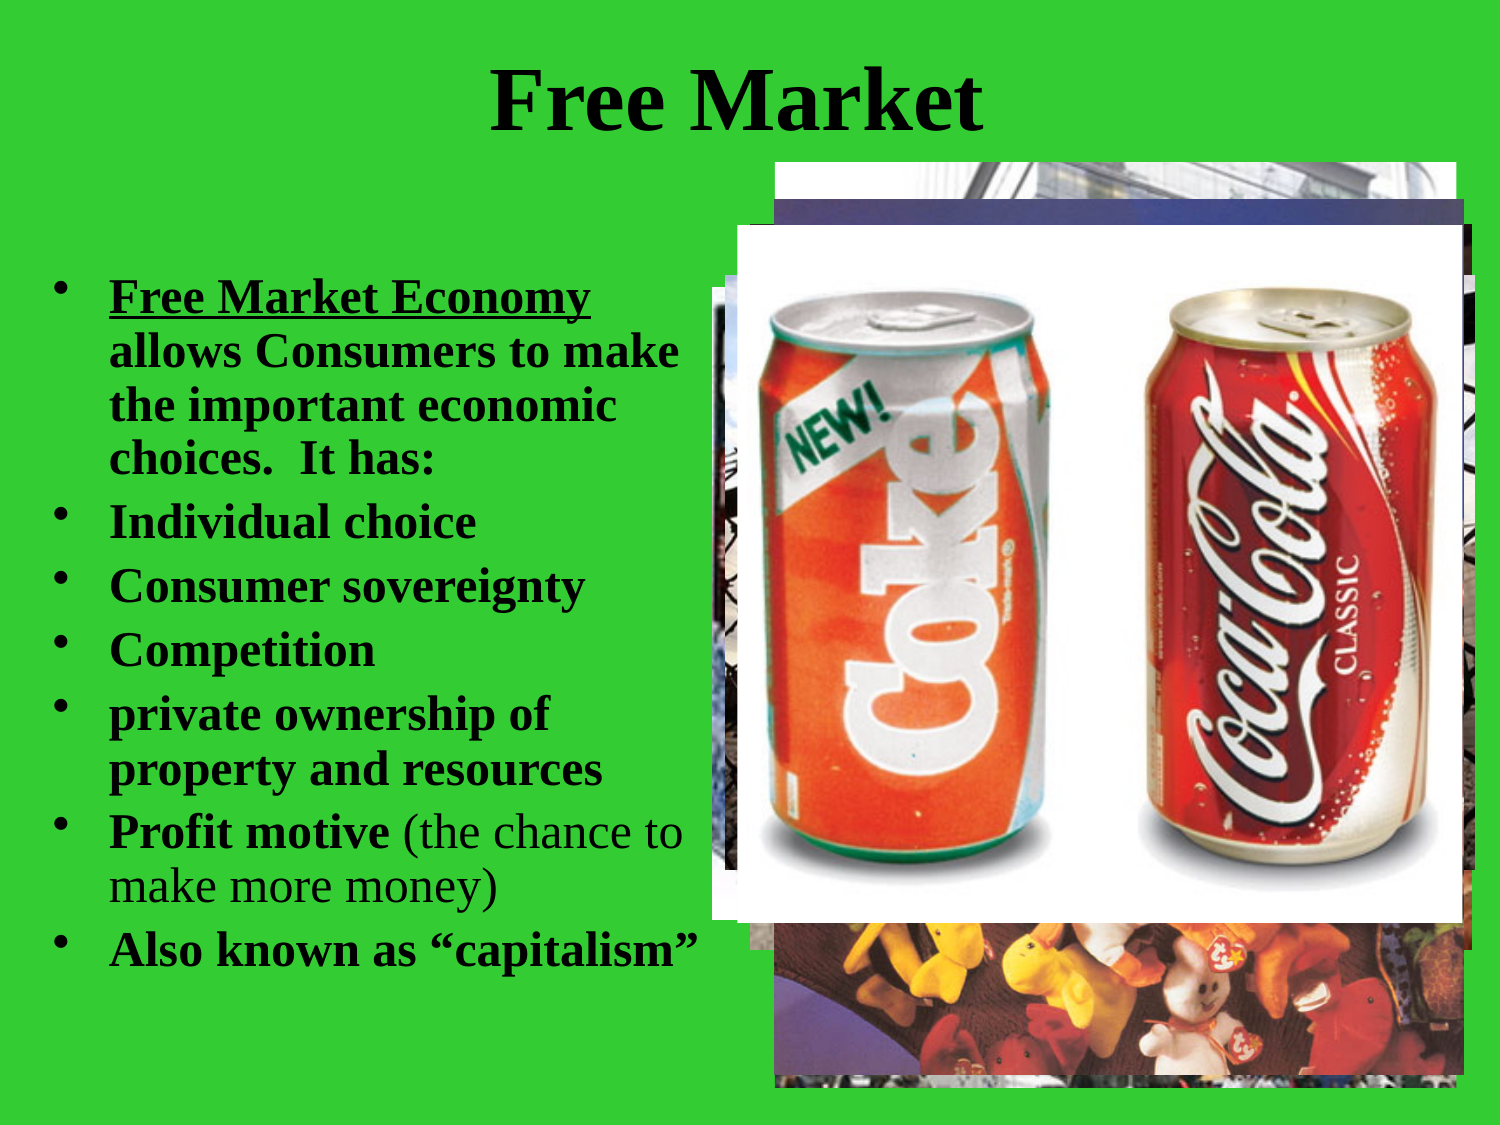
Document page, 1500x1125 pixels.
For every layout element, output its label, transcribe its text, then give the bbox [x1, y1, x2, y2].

list Free Market Economy allows Consumers to make the important economic choices. It has: Individual choice Consumer sovereignty Competition private ownership of property and resources Profit motive (the chance to make more money) Also known as “capitalism” [37, 262, 738, 1063]
title Free Market [99, 0, 1375, 188]
picture [712, 162, 1476, 1088]
